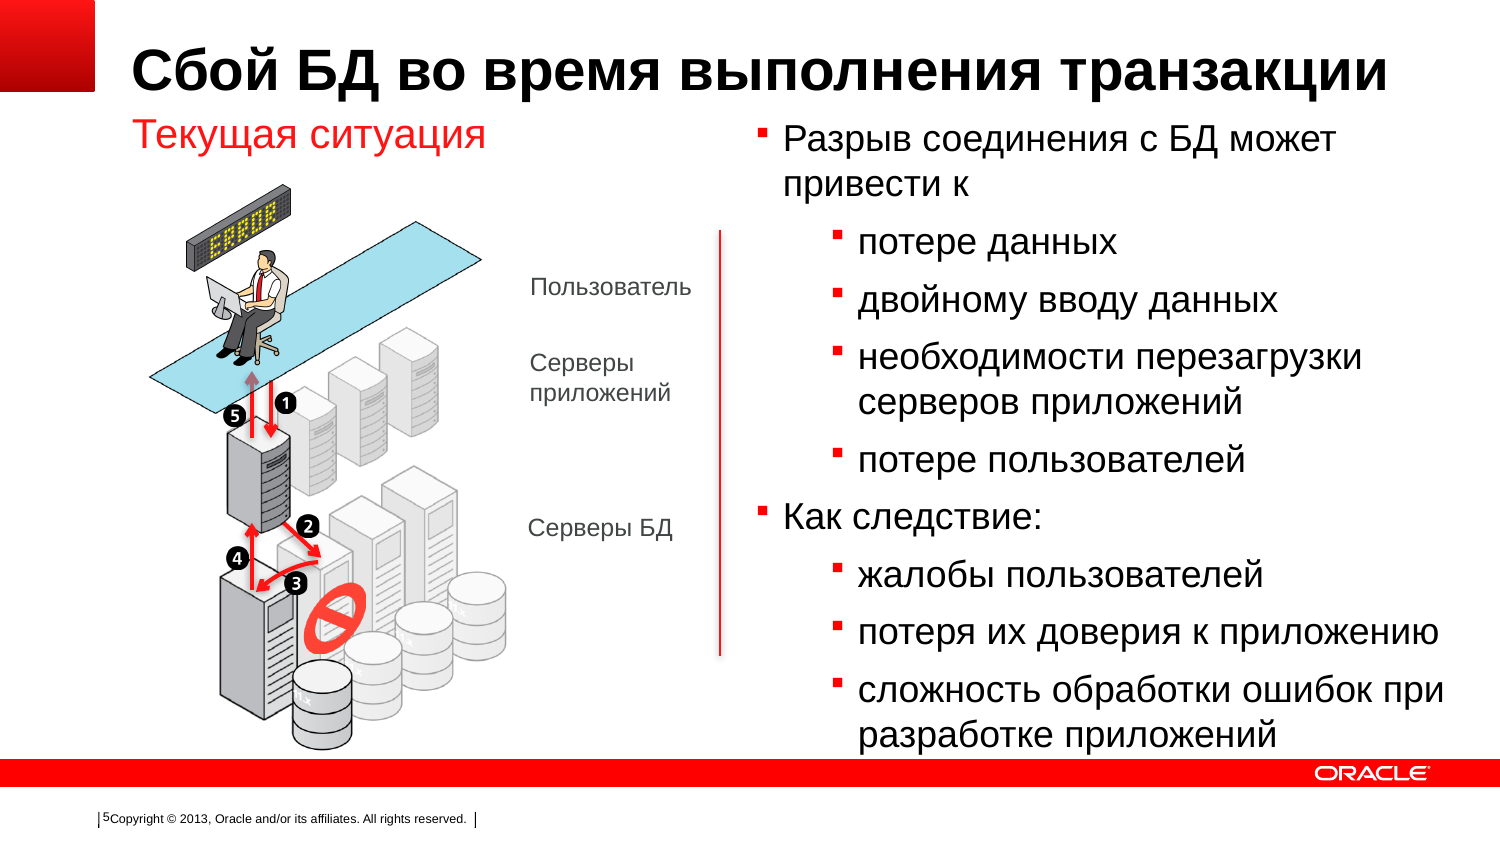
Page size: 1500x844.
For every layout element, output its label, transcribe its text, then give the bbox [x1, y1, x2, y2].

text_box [273, 542, 322, 558]
picture [146, 184, 509, 753]
picture [703, 351, 794, 492]
picture [0, 759, 1500, 787]
title Сбой БД во время выполнения транзакции [131, 40, 1482, 107]
list Текущая ситуация [131, 106, 1355, 157]
text_box Серверы БД [512, 503, 689, 549]
text_box Разрыв соединения с БД может привести к потере данных двойному вводу данных необходимости перезагрузки серверов приложений потере пользователей Как следствие: жалобы пользователей потеря их доверия к приложению сложность обработки ошибок при разработке приложений [674, 107, 1482, 752]
text_box Серверы приложений [514, 338, 687, 414]
text_box Пользователь [515, 263, 708, 309]
